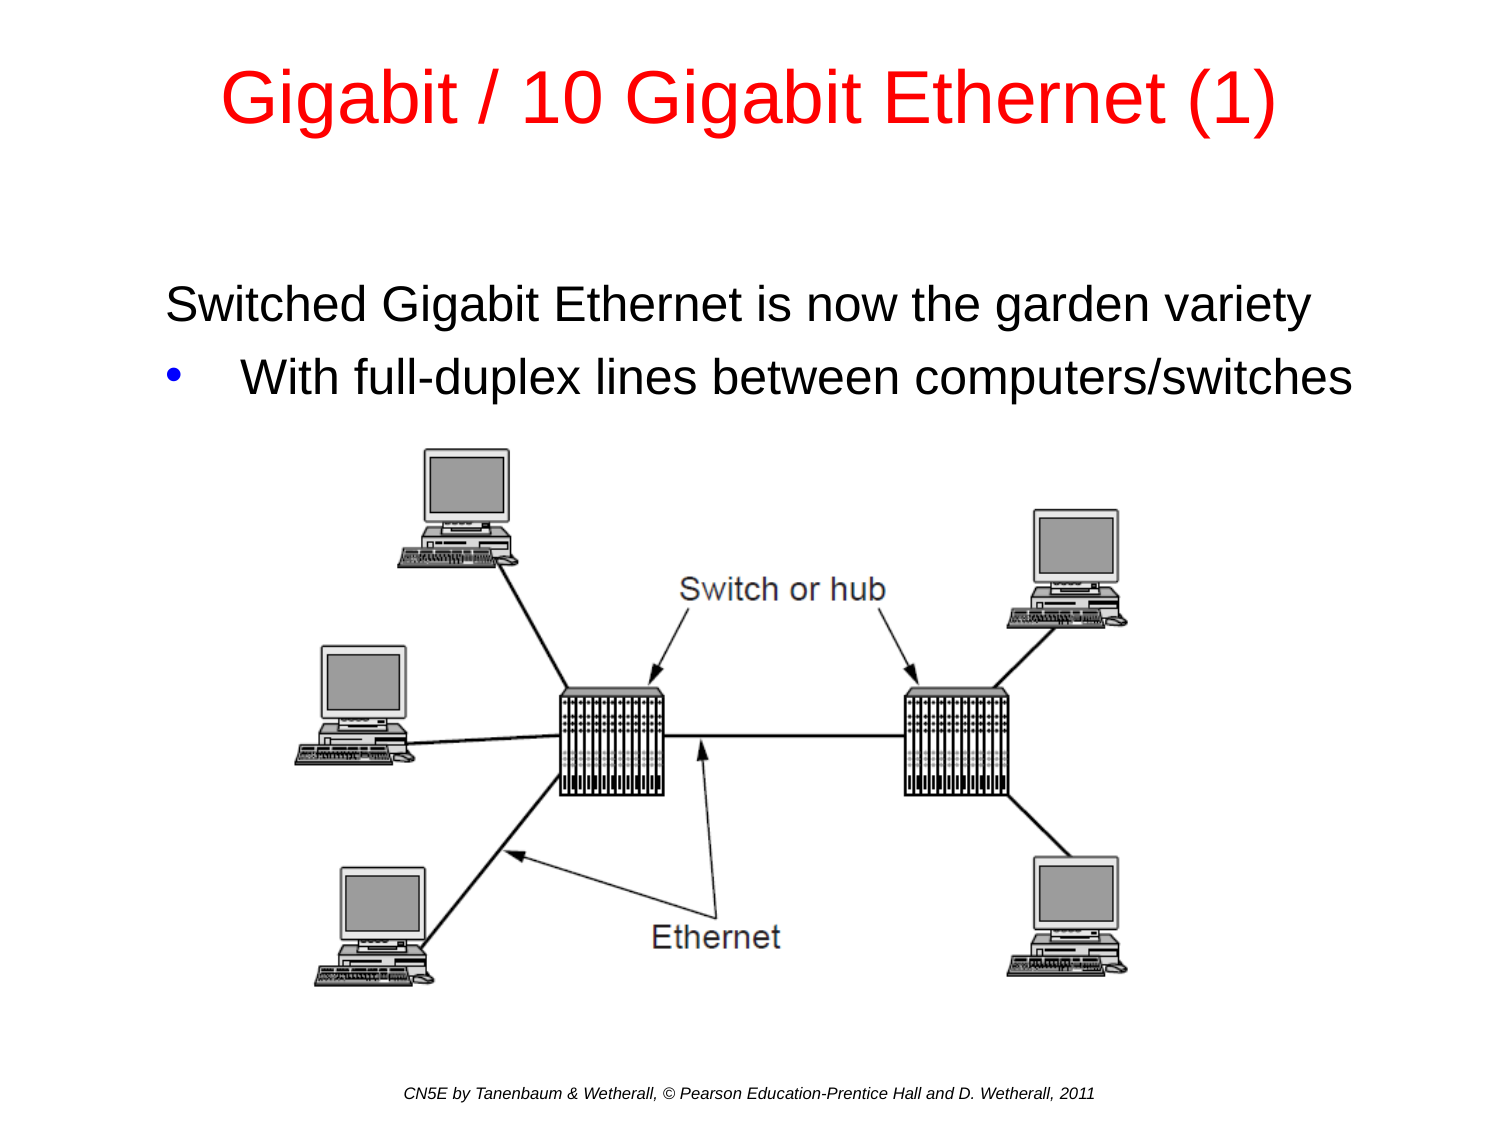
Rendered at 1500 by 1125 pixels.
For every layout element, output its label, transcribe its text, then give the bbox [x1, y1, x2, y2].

picture [161, 419, 1339, 1046]
footer CN5E by Tanenbaum & Wetherall, © Pearson Education-Prentice Hall and D. Wetherall, 2011 [0, 1074, 1500, 1125]
title Gigabit / 10 Gigabit Ethernet (1) [0, 0, 1500, 188]
list Switched Gigabit Ethernet is now the garden variety With full-duplex lines between computers/switches [149, 263, 1429, 1020]
